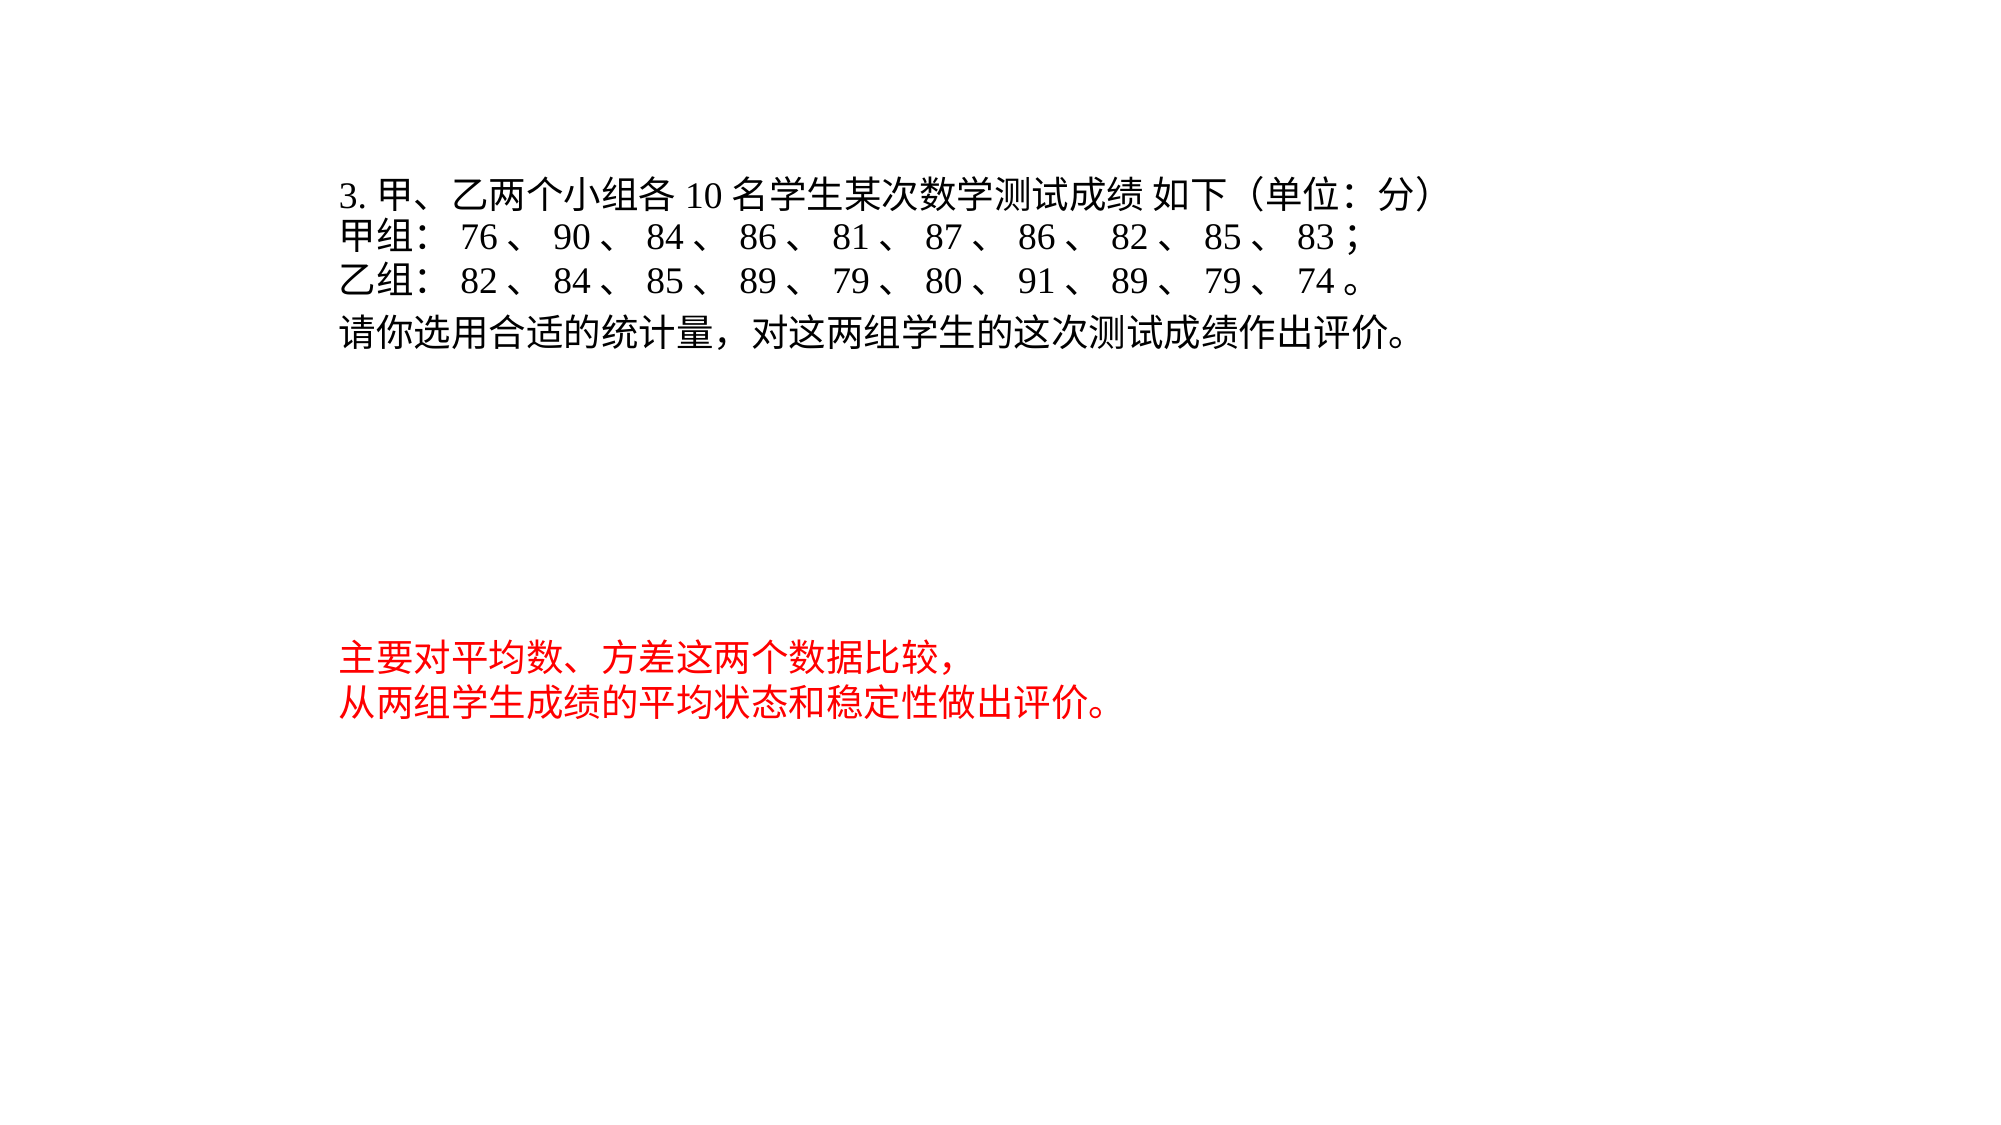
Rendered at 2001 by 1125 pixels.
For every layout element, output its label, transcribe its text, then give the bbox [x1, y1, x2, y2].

text_box 主要对平均数、方差这两个数据比较， 从两组学生成绩的平均状态和稳定性做出评价。 [324, 626, 1762, 732]
text_box 3.甲、乙两个小组各10名学生某次数学测试成绩 如下（单位：分） 甲组：76、90、84、86、81、87、86、82、85、83； 乙组：82、84、85、89、79、80、91、89、79、74。 请你选用合适的统计量，对这两组学生的这次测试成绩作出评价。 [324, 163, 1712, 361]
